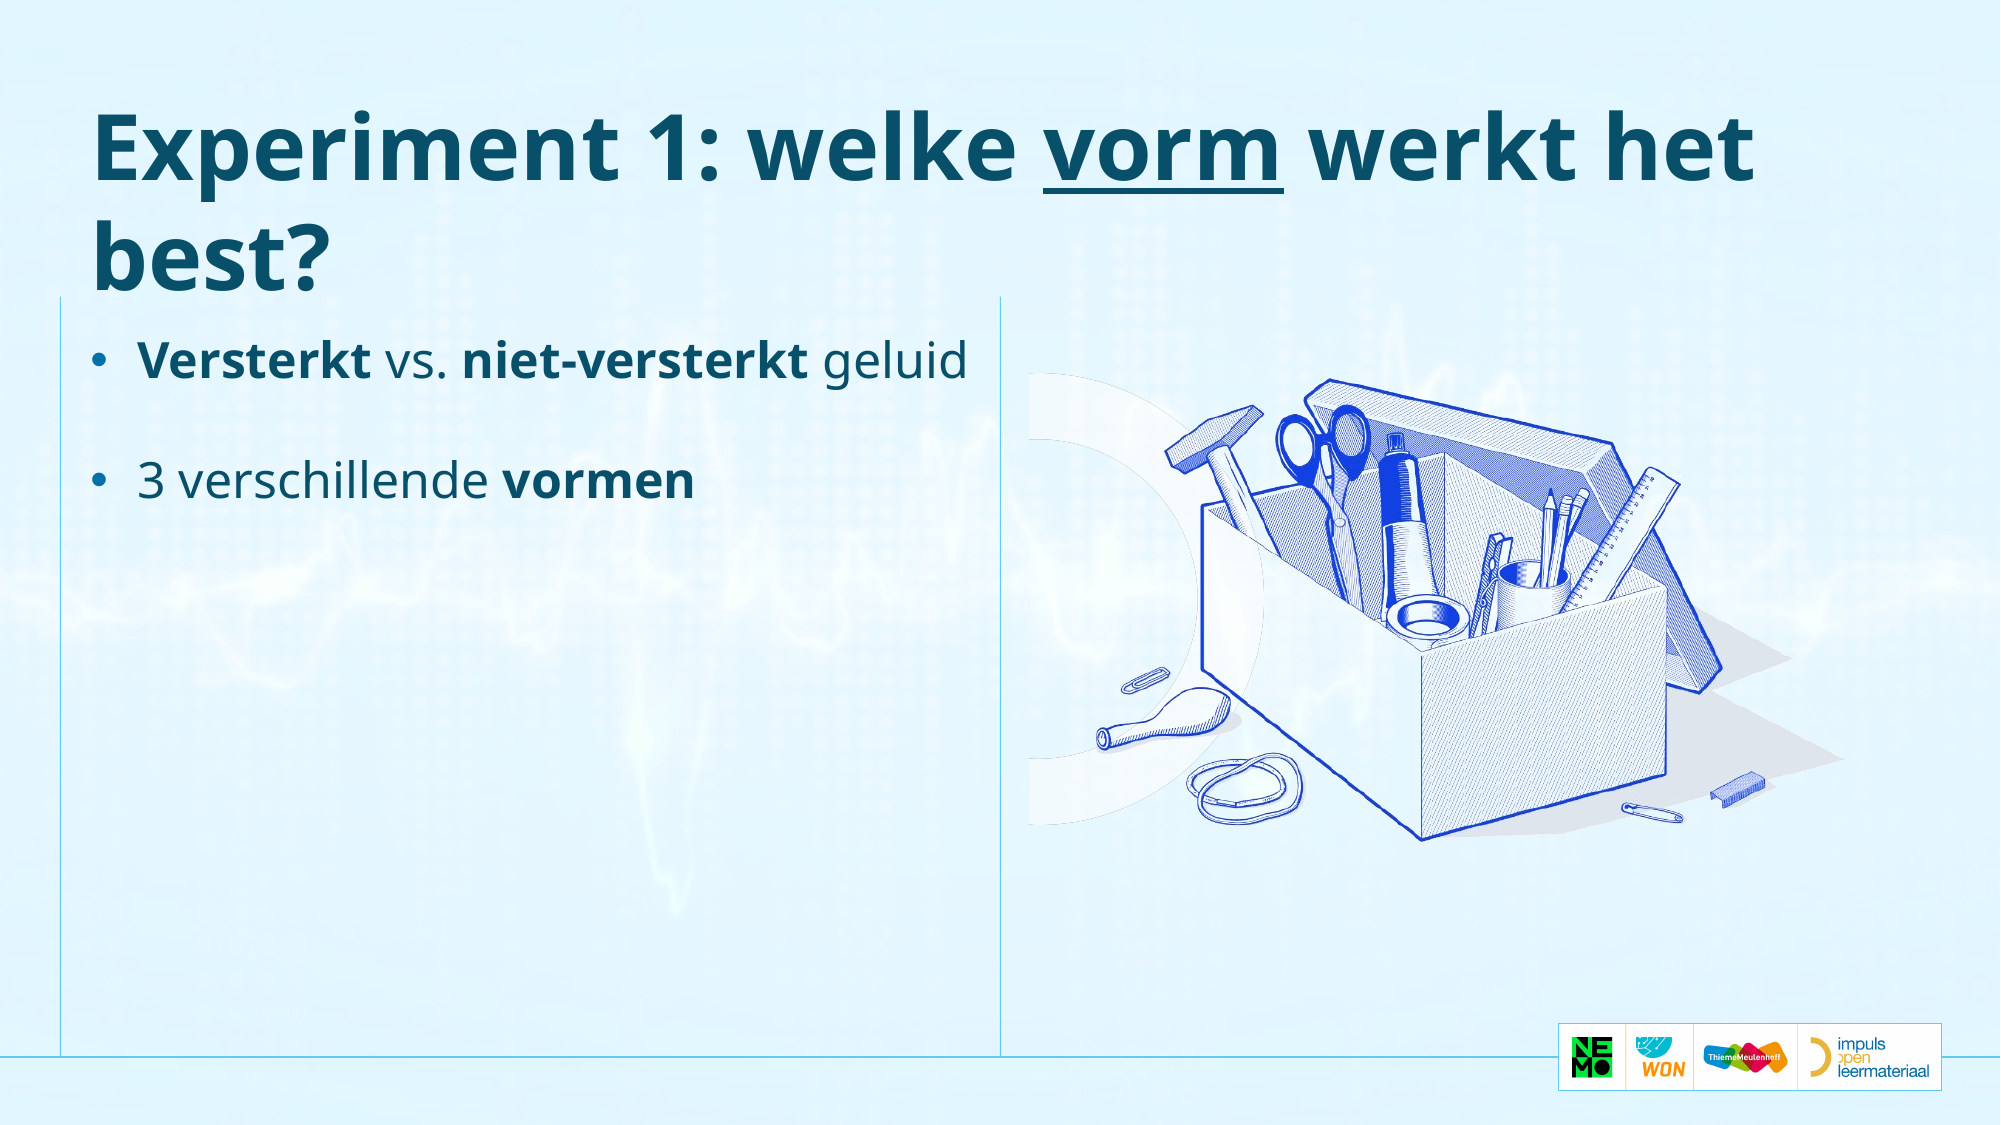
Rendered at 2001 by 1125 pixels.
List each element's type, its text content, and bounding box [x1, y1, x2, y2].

title Experiment 1: welke vorm werkt het best? [90, 89, 1910, 247]
list Versterkt vs. niet-versterkt geluid 3 verschillende vormen [90, 299, 971, 894]
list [1053, 299, 1910, 911]
picture [1559, 1024, 1941, 1090]
